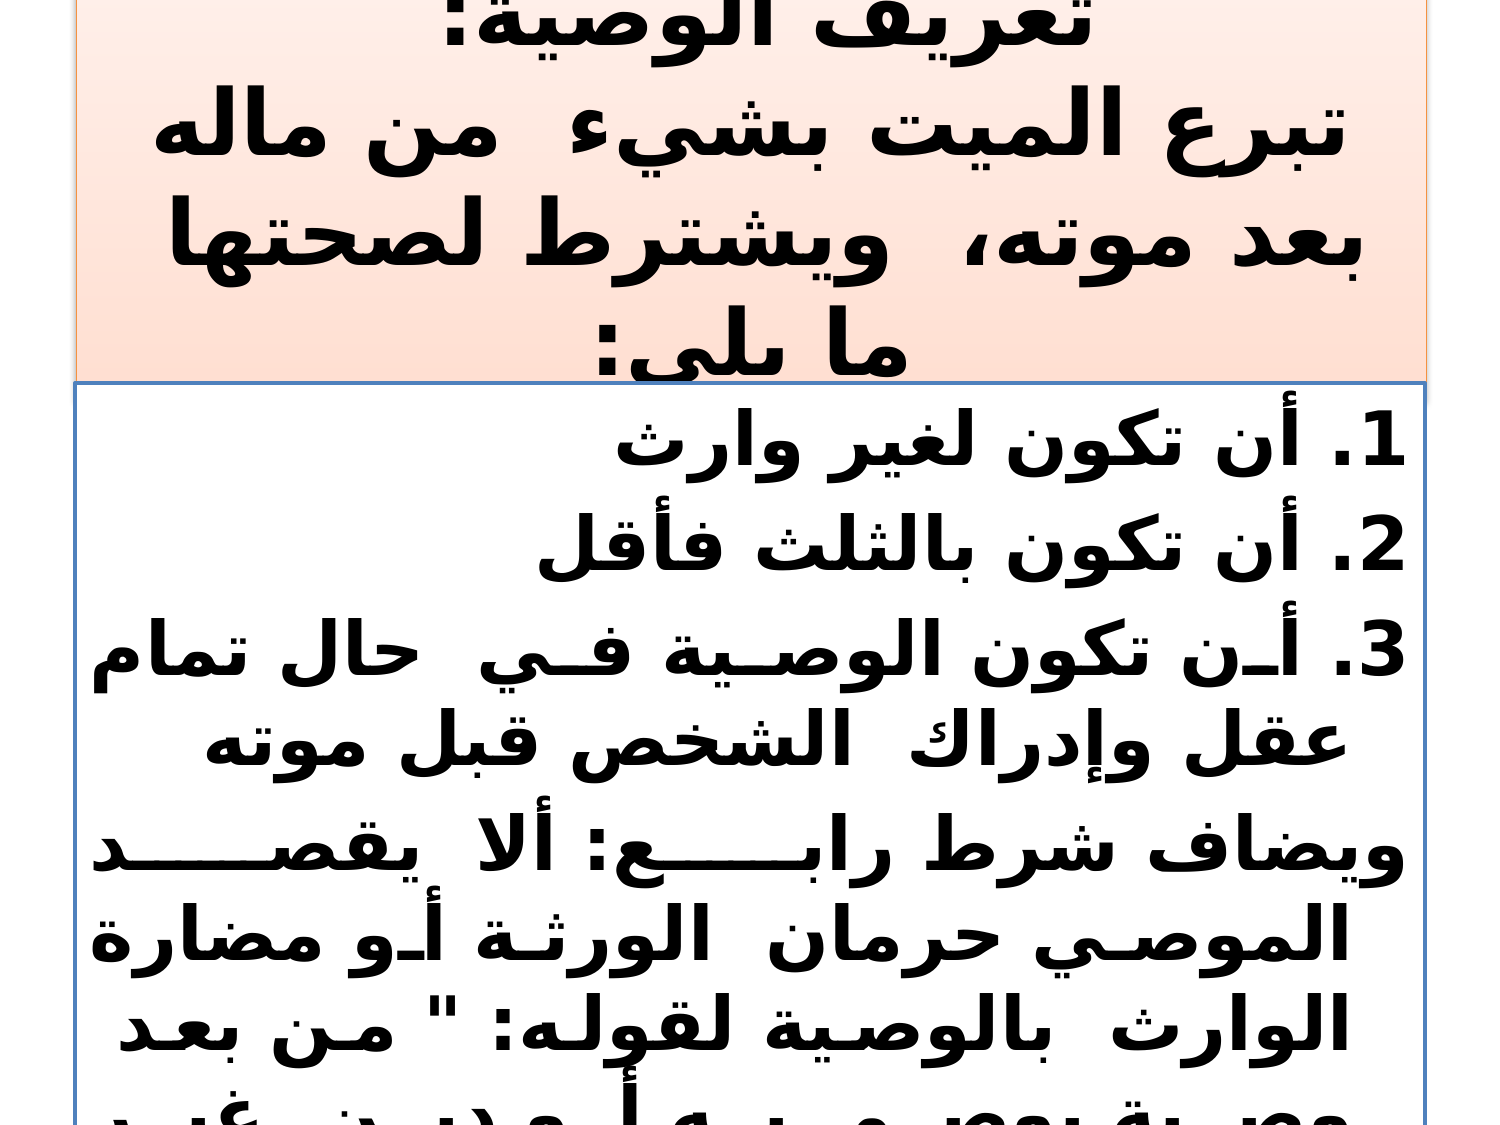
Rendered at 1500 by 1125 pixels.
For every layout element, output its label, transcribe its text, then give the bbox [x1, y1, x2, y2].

list 1. أن تكون لغير وارث 2. أن تكون بالثلث فأقل 3. أن تكون الوصية في حال تمام عقل وإدراك الشخص قبل موته ويضاف شرط رابع: ألا يقصد الموصي حرمان الورثة أو مضارة الوارث بالوصية لقوله: " من بعد وصية يوصى به أو دين غير مضار”. [73, 381, 1427, 1125]
title تعريف الوصية: تبرع الميت بشيء من ماله بعد موته، ويشترط لصحتها ما يلي: [76, 0, 1427, 381]
slide_number 11 [75, 1042, 425, 1103]
footer وفاء بنت محمد العيسى [512, 1042, 988, 1103]
